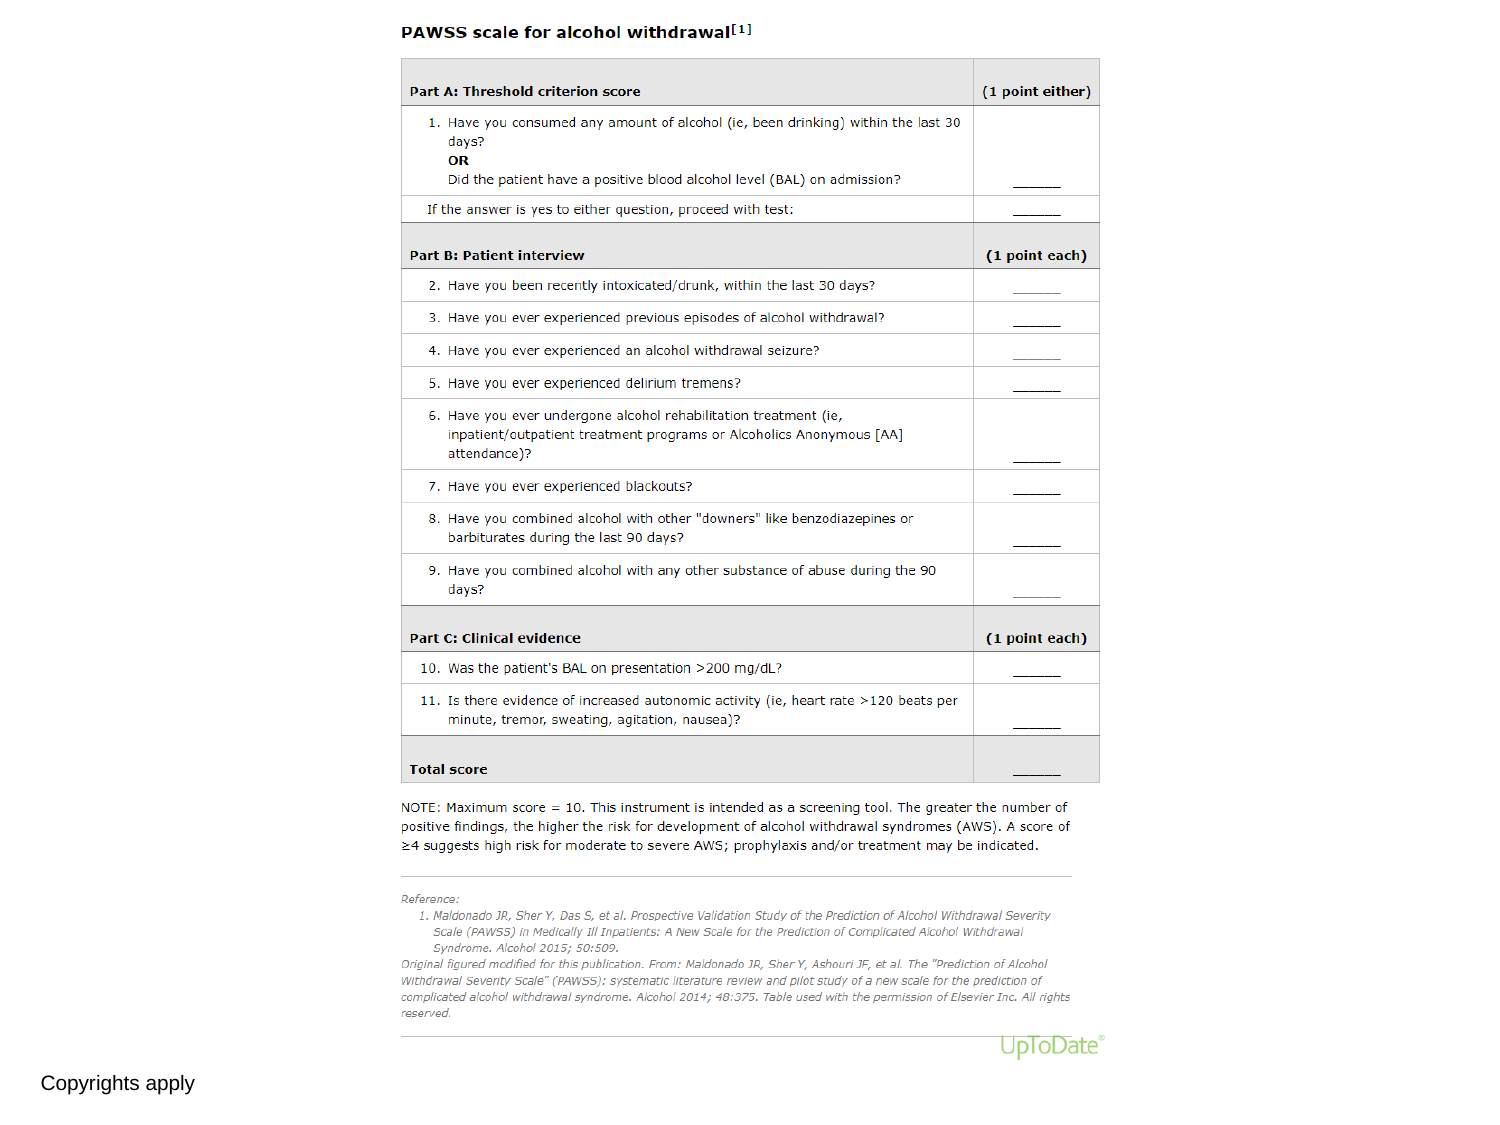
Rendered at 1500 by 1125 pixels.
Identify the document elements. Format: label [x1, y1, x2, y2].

picture [393, 0, 1107, 1063]
